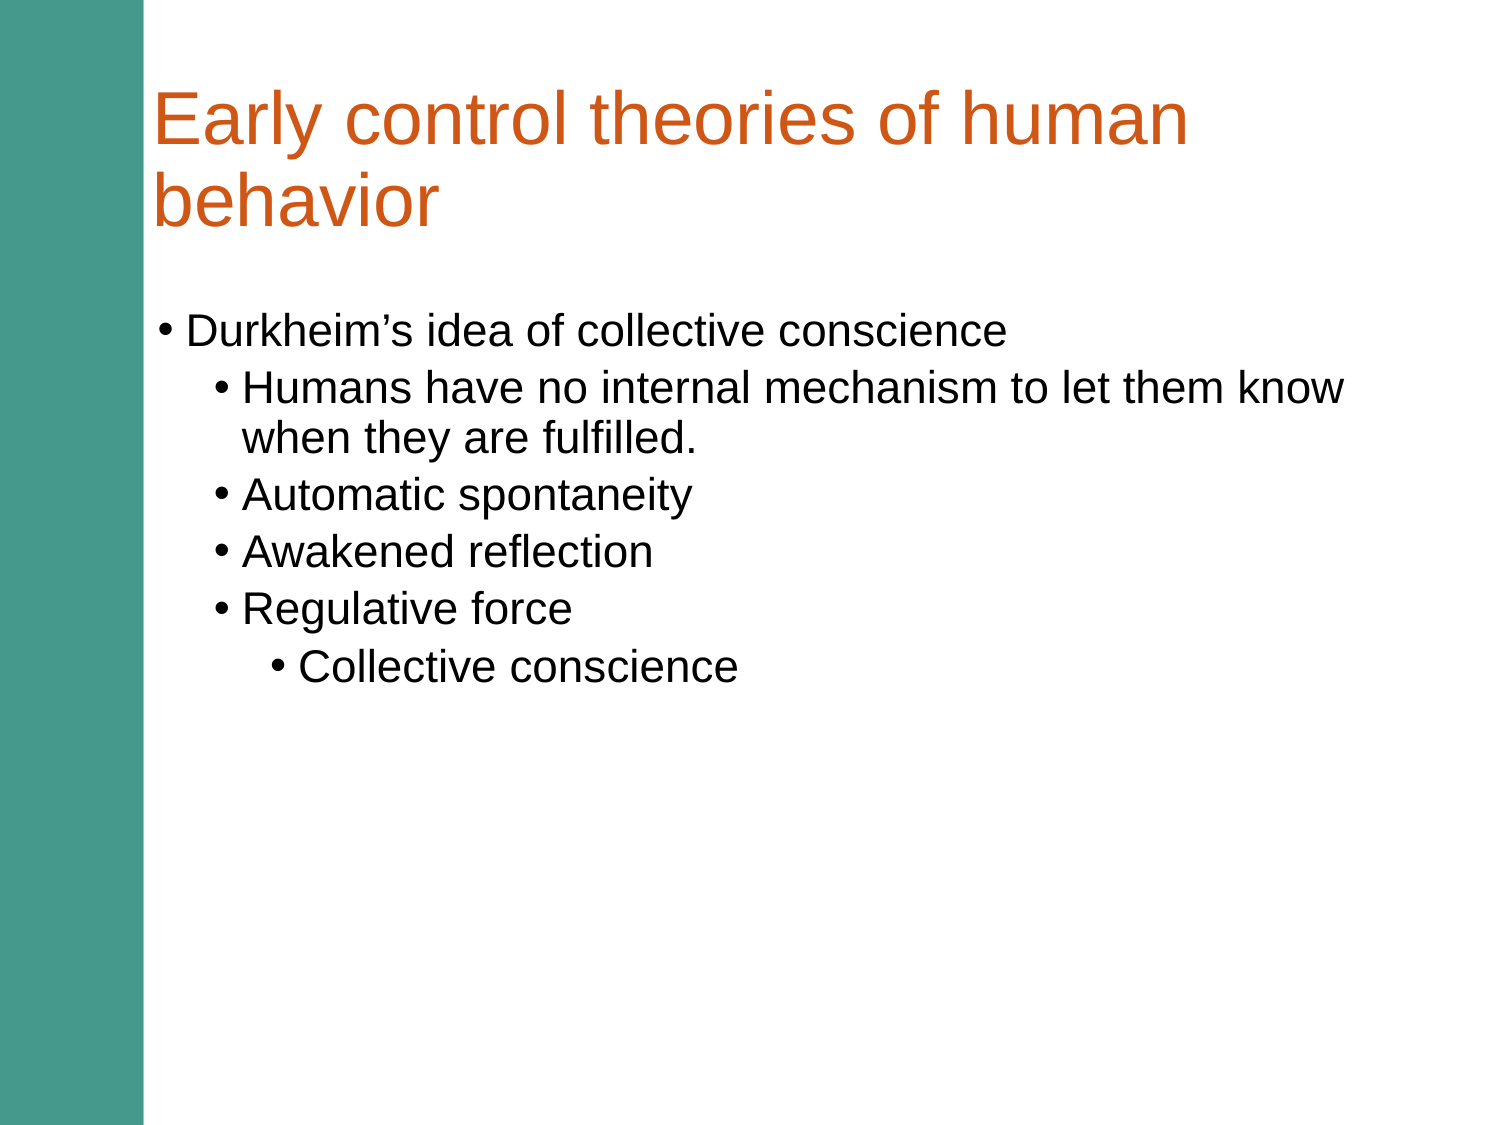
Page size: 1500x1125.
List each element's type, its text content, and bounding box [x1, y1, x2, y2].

title Early control theories of human behavior [137, 52, 1432, 271]
picture [0, 0, 1500, 1125]
list Durkheim’s idea of collective conscience Humans have no internal mechanism to let them know when they are fulfilled. Automatic spontaneity Awakened reflection Regulative force Collective conscience [142, 299, 1437, 1014]
